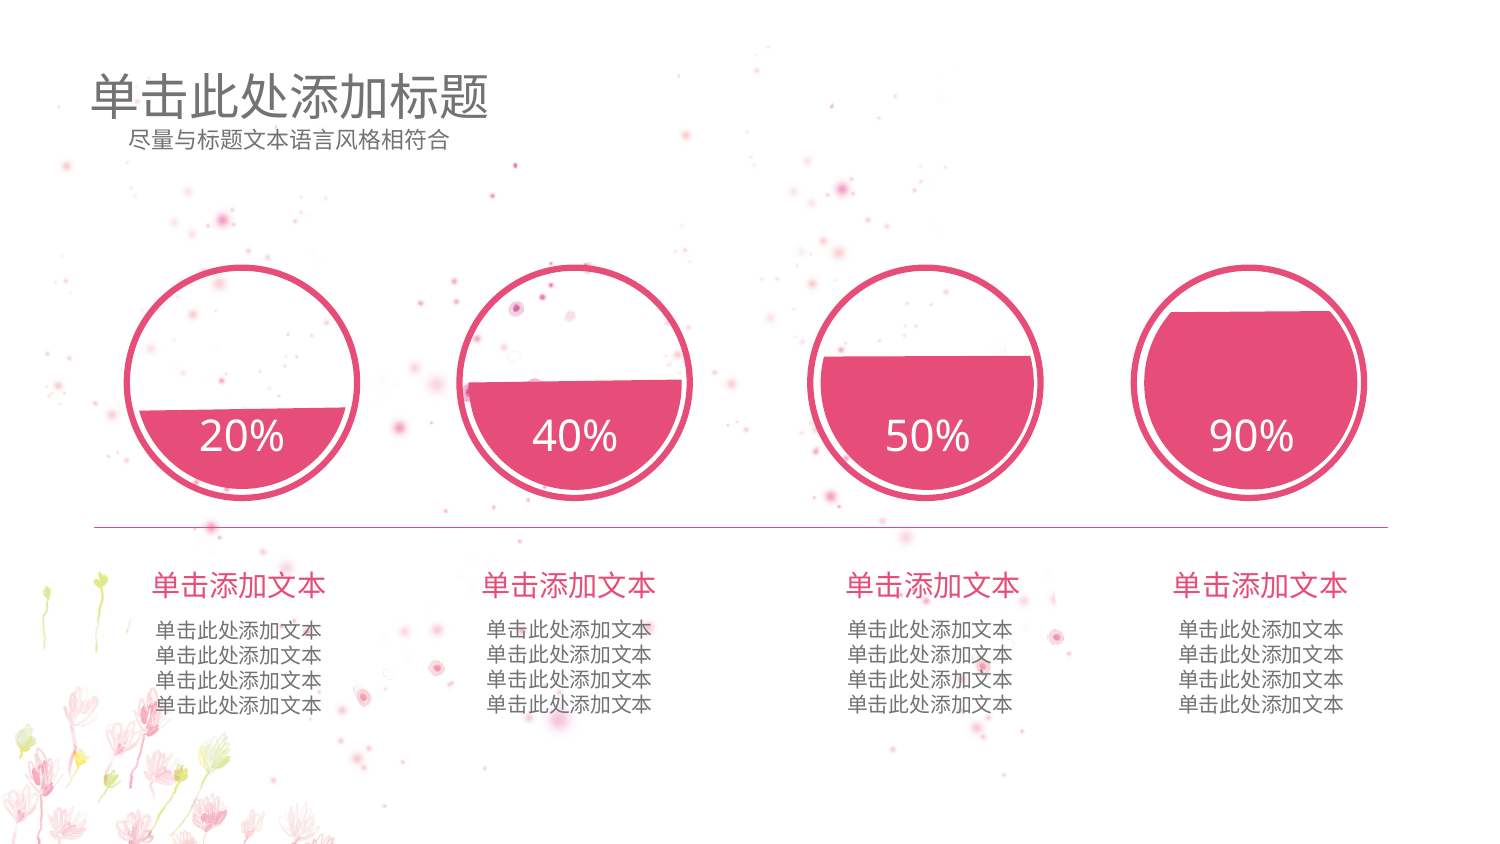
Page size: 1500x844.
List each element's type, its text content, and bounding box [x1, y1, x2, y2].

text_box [126, 267, 358, 499]
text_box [99, 560, 378, 727]
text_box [1122, 560, 1400, 726]
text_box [1133, 267, 1365, 499]
text_box 单击此处添加标题 尽量与标题文本语言风格相符合 [41, 58, 538, 161]
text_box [459, 267, 690, 499]
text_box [430, 560, 709, 726]
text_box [791, 560, 1070, 726]
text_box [809, 267, 1041, 499]
picture [0, 0, 1423, 844]
